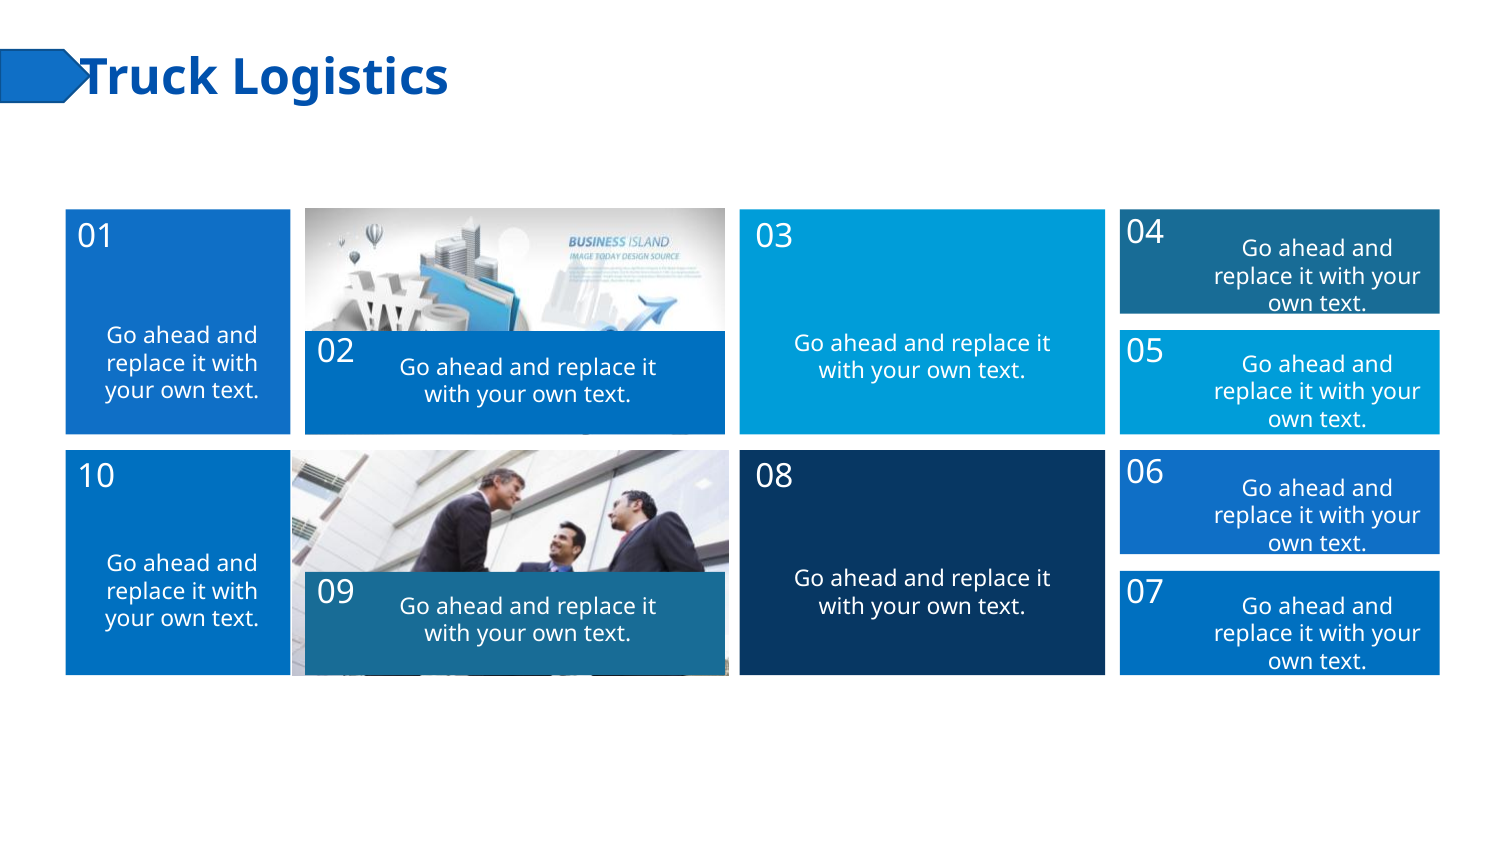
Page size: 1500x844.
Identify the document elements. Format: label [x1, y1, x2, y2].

text_box [292, 450, 729, 676]
text_box [65, 447, 291, 676]
text_box [1118, 443, 1440, 562]
text_box [739, 206, 1106, 435]
text_box [305, 208, 725, 435]
text_box [1118, 202, 1440, 321]
text_box [1118, 562, 1440, 683]
text_box [1118, 321, 1440, 441]
text_box [65, 206, 291, 435]
text_box [739, 446, 1106, 675]
